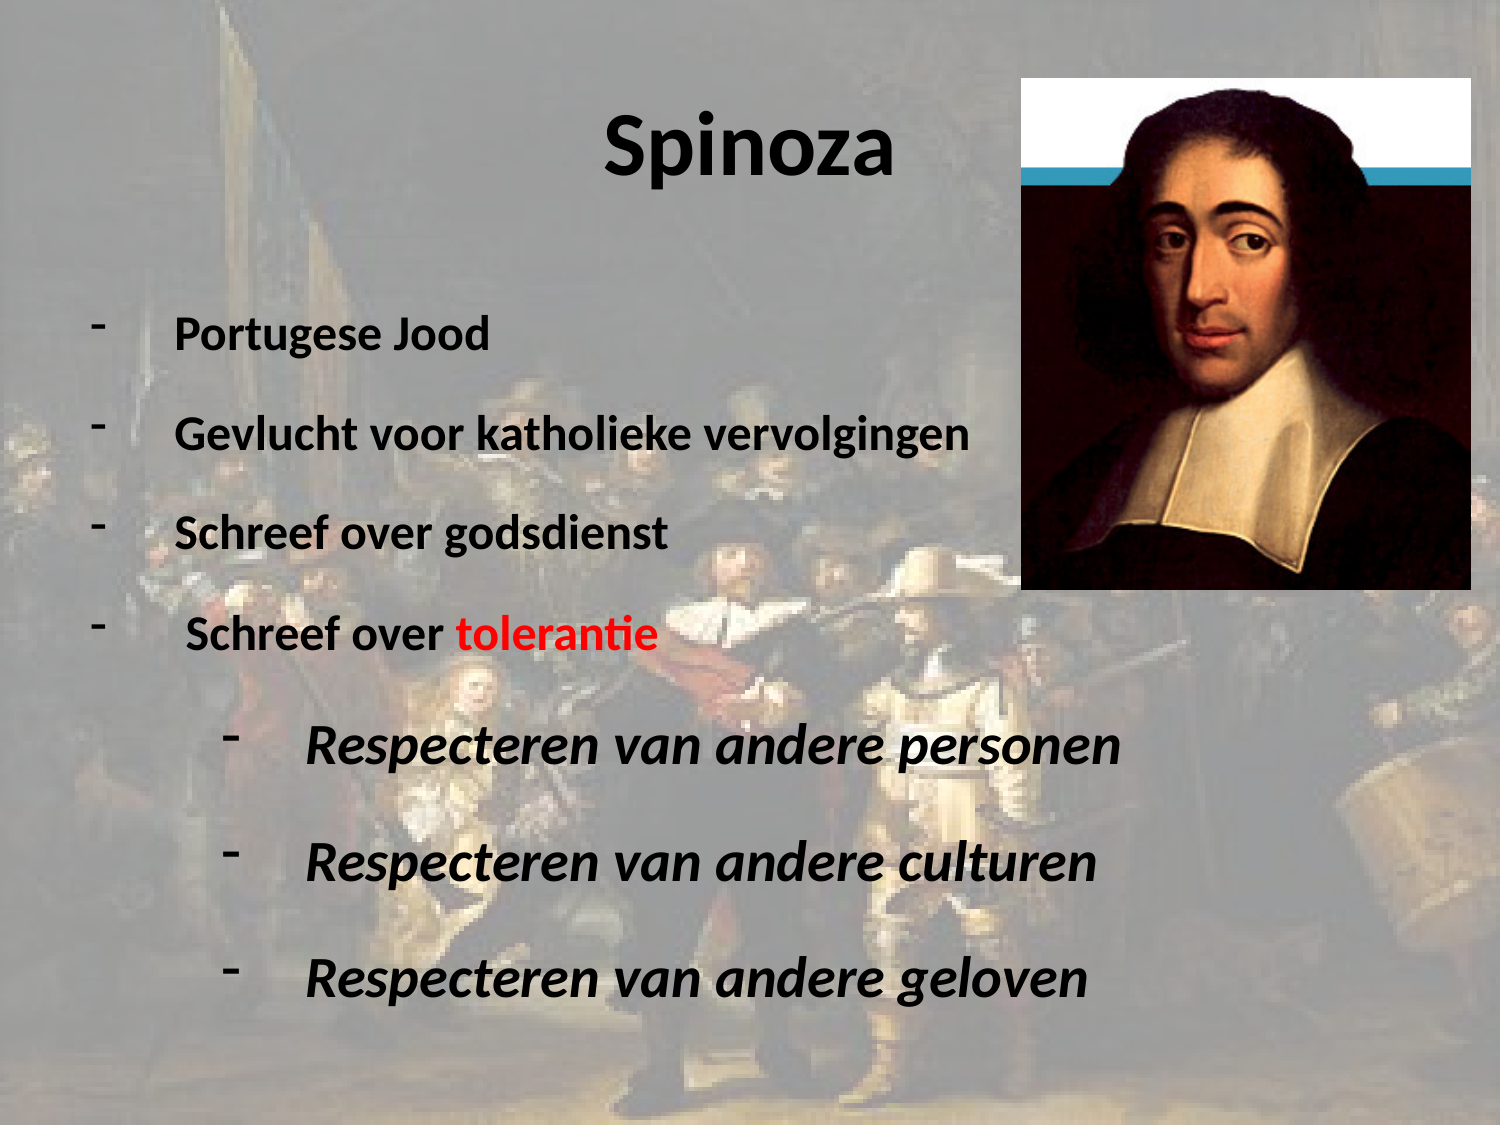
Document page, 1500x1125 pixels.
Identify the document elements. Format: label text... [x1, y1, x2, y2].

title Spinoza [75, 45, 1425, 233]
picture [1021, 77, 1471, 591]
list Portugese Jood Gevlucht voor katholieke vervolgingen Schreef over godsdienst Schreef over tolerantie Respecteren van andere personen Respecteren van andere culturen Respecteren van andere geloven [75, 262, 1306, 1094]
